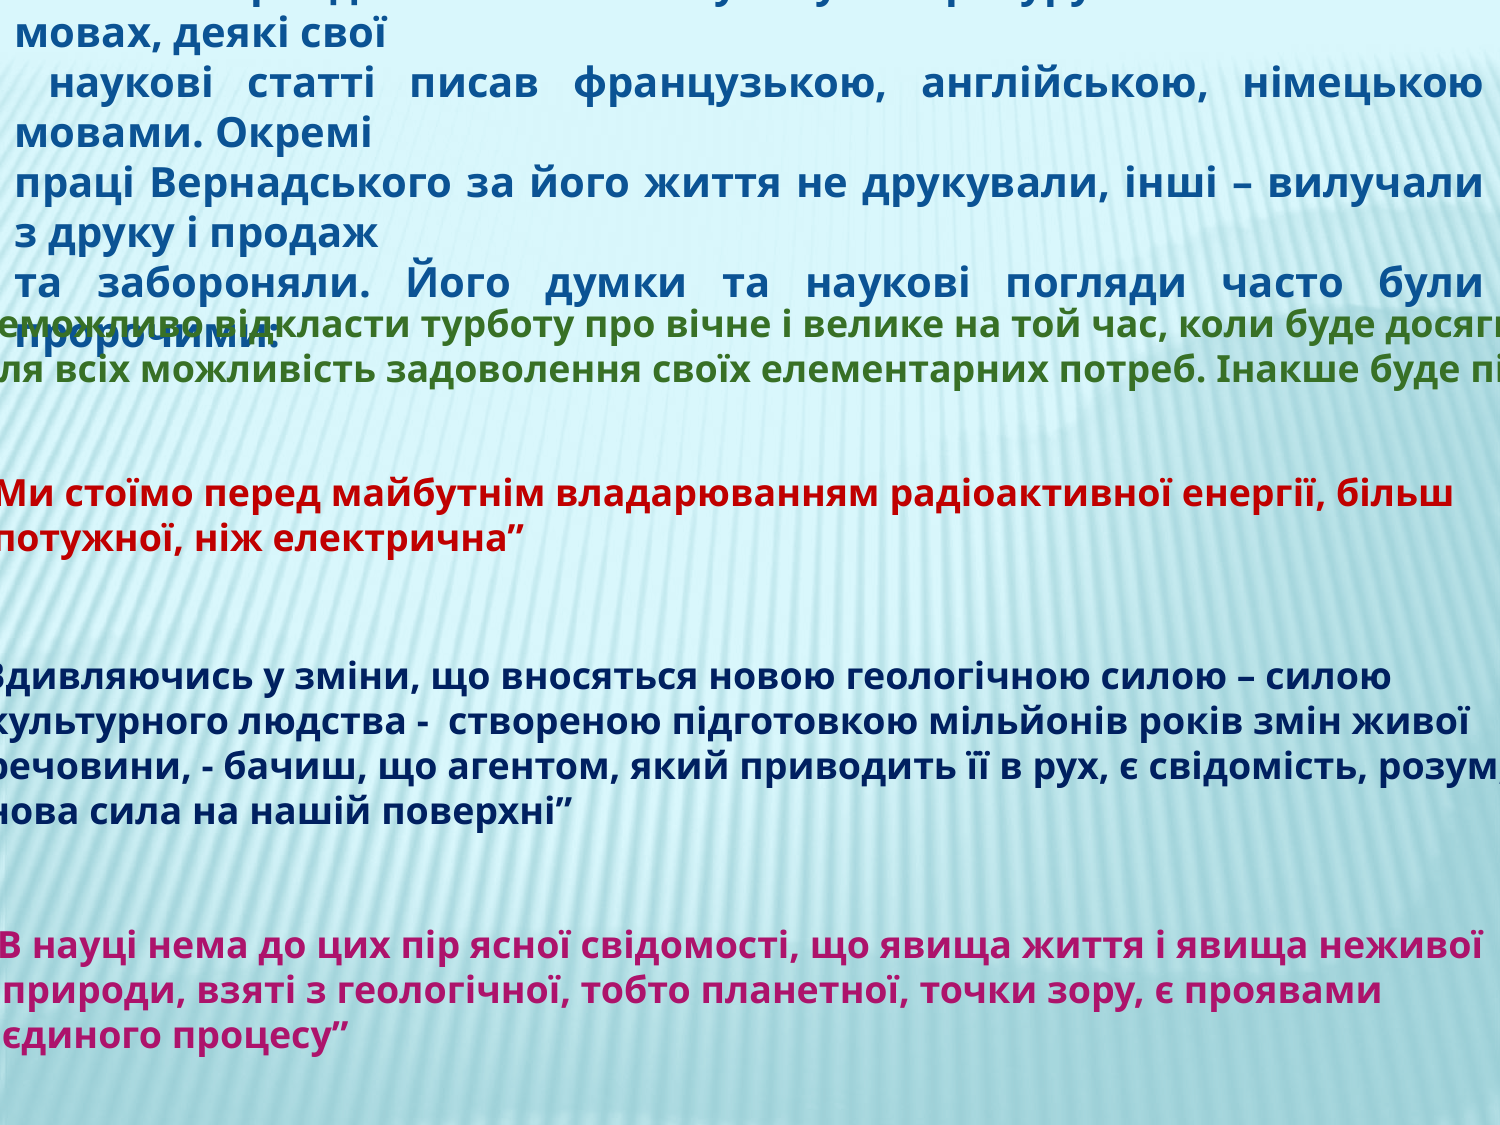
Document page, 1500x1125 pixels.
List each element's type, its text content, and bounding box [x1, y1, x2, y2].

text_box “Вдивляючись у зміни, що вносяться новою геологічною силою – силою культурного людства - створеною підготовкою мільйонів років змін живої речовини, - бачиш, що агентом, який приводить її в рух, є свідомість, розум, нова сила на нашій поверхні” [0, 644, 1500, 840]
text_box “Неможливо відкласти турботу про вічне і велике на той час, коли буде досягнута для всіх можливість задоволення своїх елементарних потреб. Інакше буде пізно.” [0, 292, 1500, 398]
text_box “В науці нема до цих пір ясної свідомості, що явища життя і явища неживої природи, взяті з геологічної, тобто планетної, точки зору, є проявами єдиного процесу” [0, 913, 1500, 1064]
text_box “Ми стоїмо перед майбутнім владарюванням радіоактивної енергії, більш потужної, ніж електрична” [0, 457, 1481, 567]
text_box В.І.Вернадський читав наукову літературу на 15 іноземних мовах, деякі свої наукові статті писав французькою, англійською, німецькою мовами. Окремі праці Вернадського за його життя не друкували, інші – вилучали з друку і продаж та забороняли. Його думки та наукові погляди часто були пророчими: [0, 0, 1500, 292]
